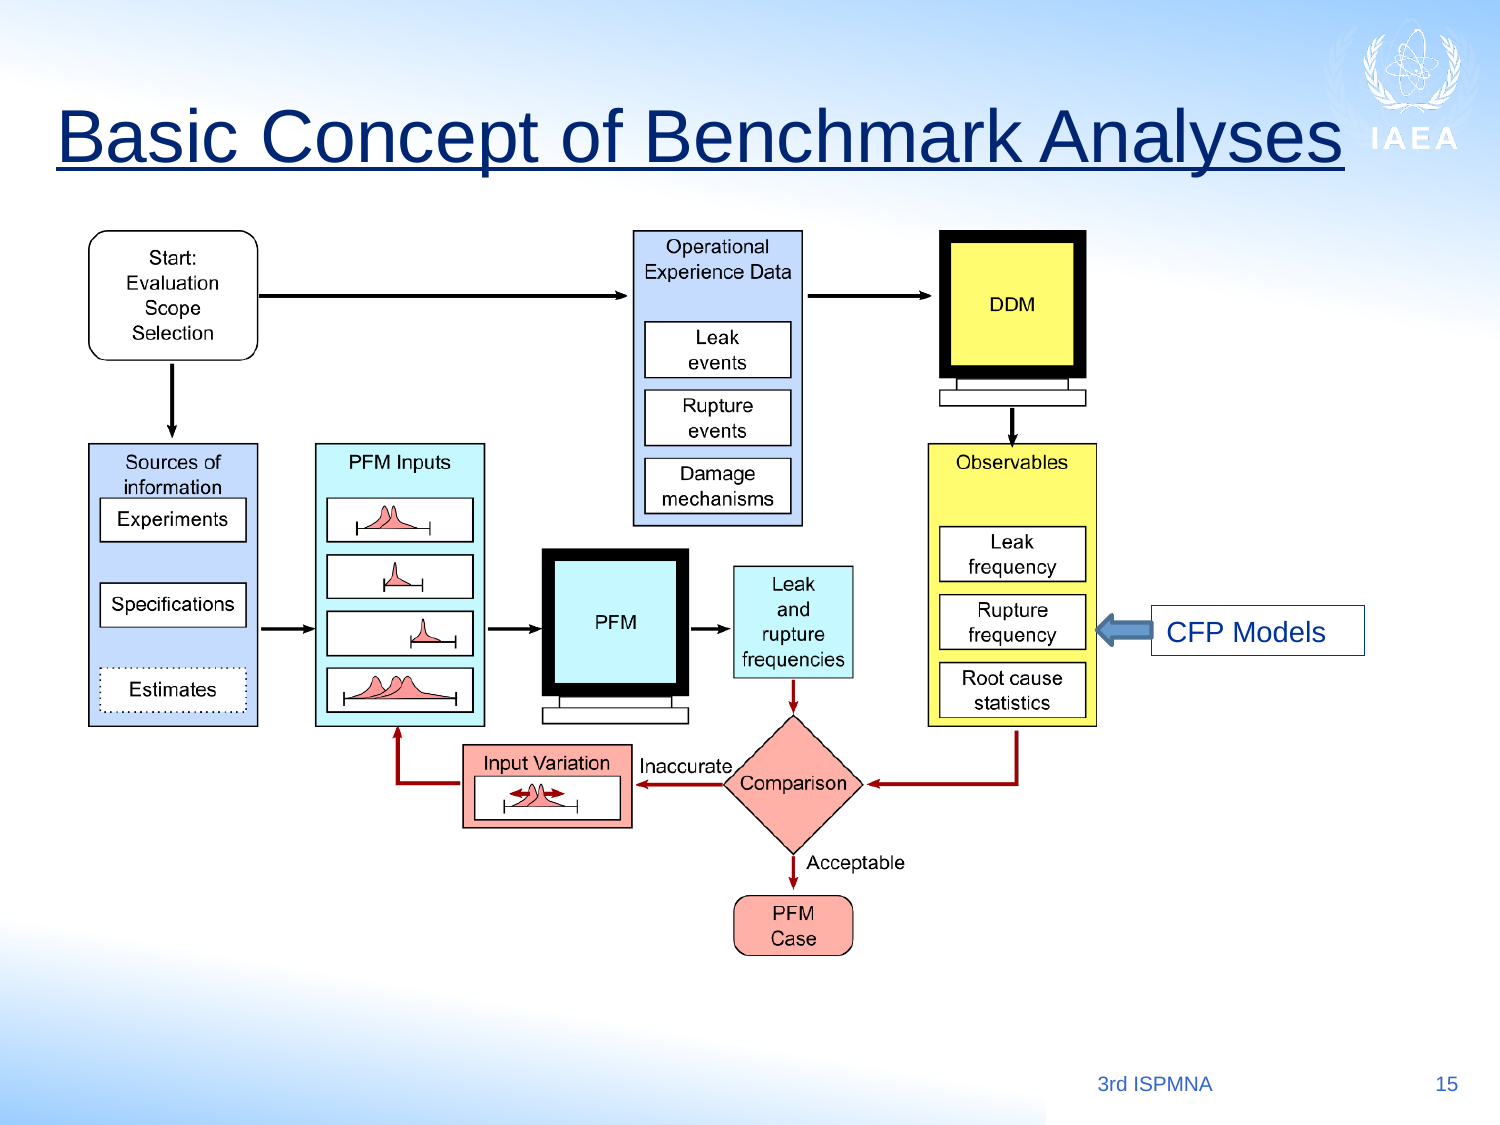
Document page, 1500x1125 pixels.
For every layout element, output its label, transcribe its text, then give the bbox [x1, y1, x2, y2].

footer 3rd ISPMNA [962, 1063, 1228, 1112]
text_box Basic Concept of Benchmark Analyses [41, 80, 1378, 186]
picture [1303, 0, 1500, 172]
text_box CFP Models [1151, 605, 1365, 656]
slide_number 15 [1389, 1063, 1474, 1112]
text_box [1102, 613, 1154, 647]
picture [88, 230, 1098, 956]
